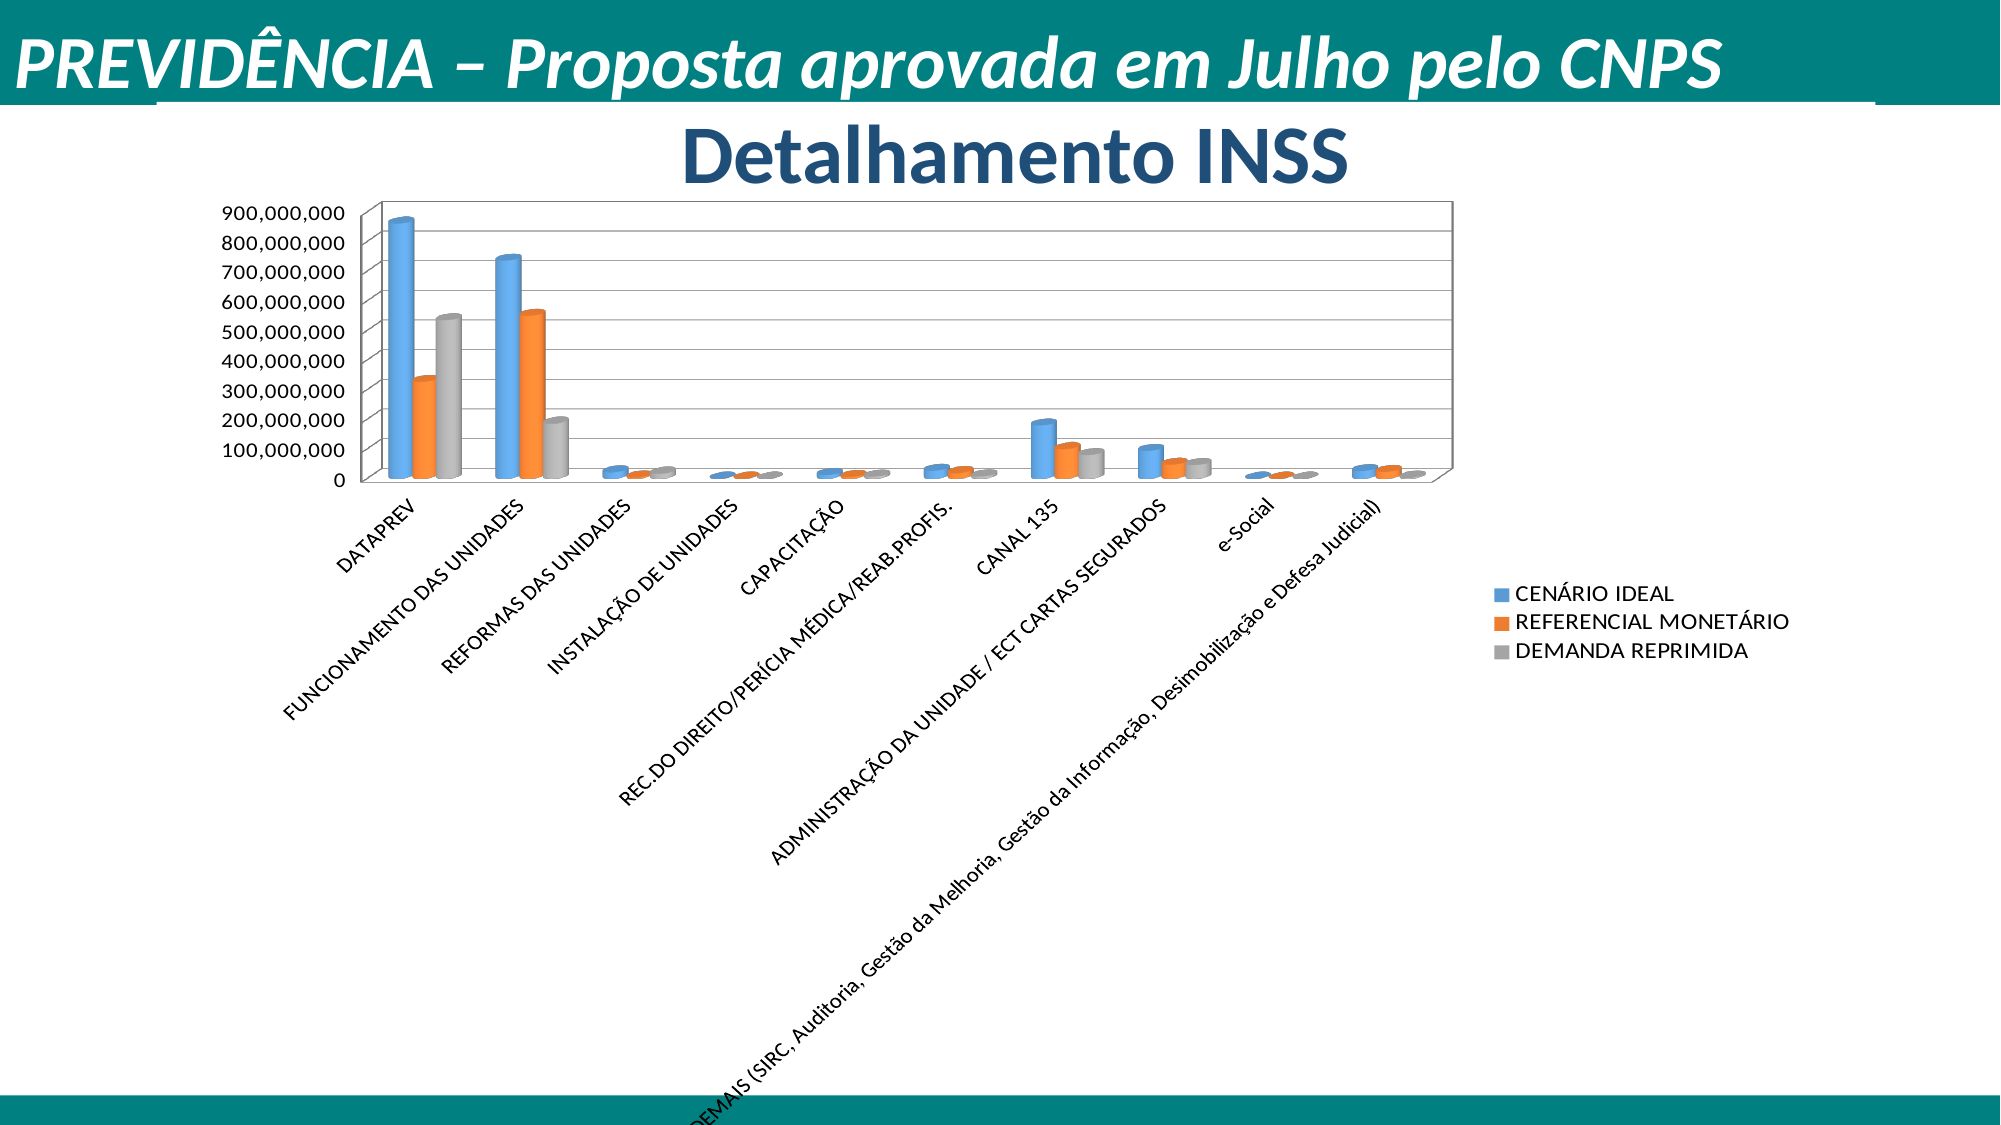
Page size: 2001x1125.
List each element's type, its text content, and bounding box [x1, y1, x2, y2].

text_box [1812, 1095, 2000, 1125]
text_box Detalhamento INSS [156, 101, 1876, 200]
text_box [0, 1095, 188, 1125]
chart [188, 183, 1812, 1125]
text_box PREVIDÊNCIA – Proposta aprovada em Julho pelo CNPS [0, 0, 2000, 105]
